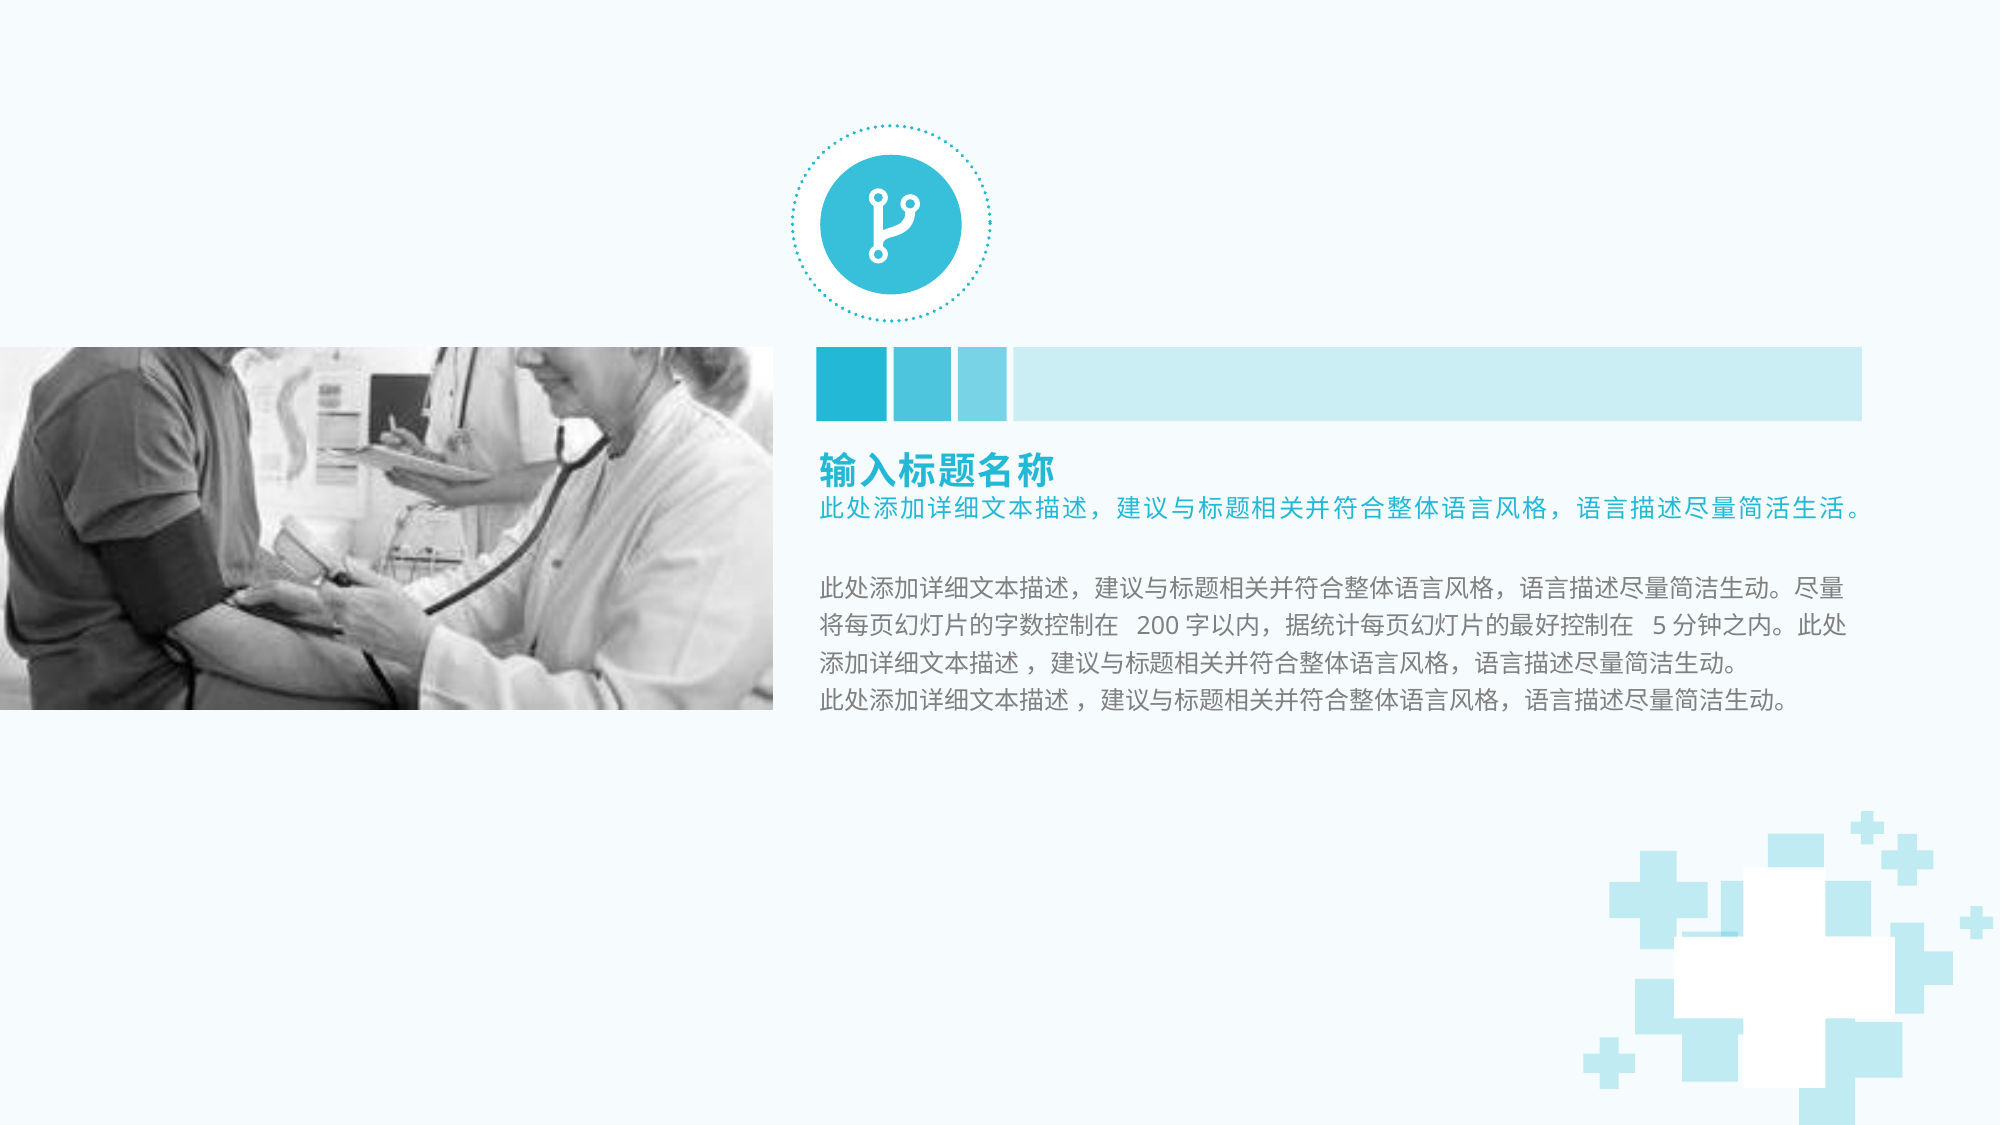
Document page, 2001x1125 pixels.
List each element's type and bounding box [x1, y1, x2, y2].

text_box [1583, 810, 1994, 1125]
text_box [792, 125, 990, 321]
picture [0, 347, 773, 710]
text_box [816, 347, 1862, 422]
text_box [0, 0, 2000, 1125]
